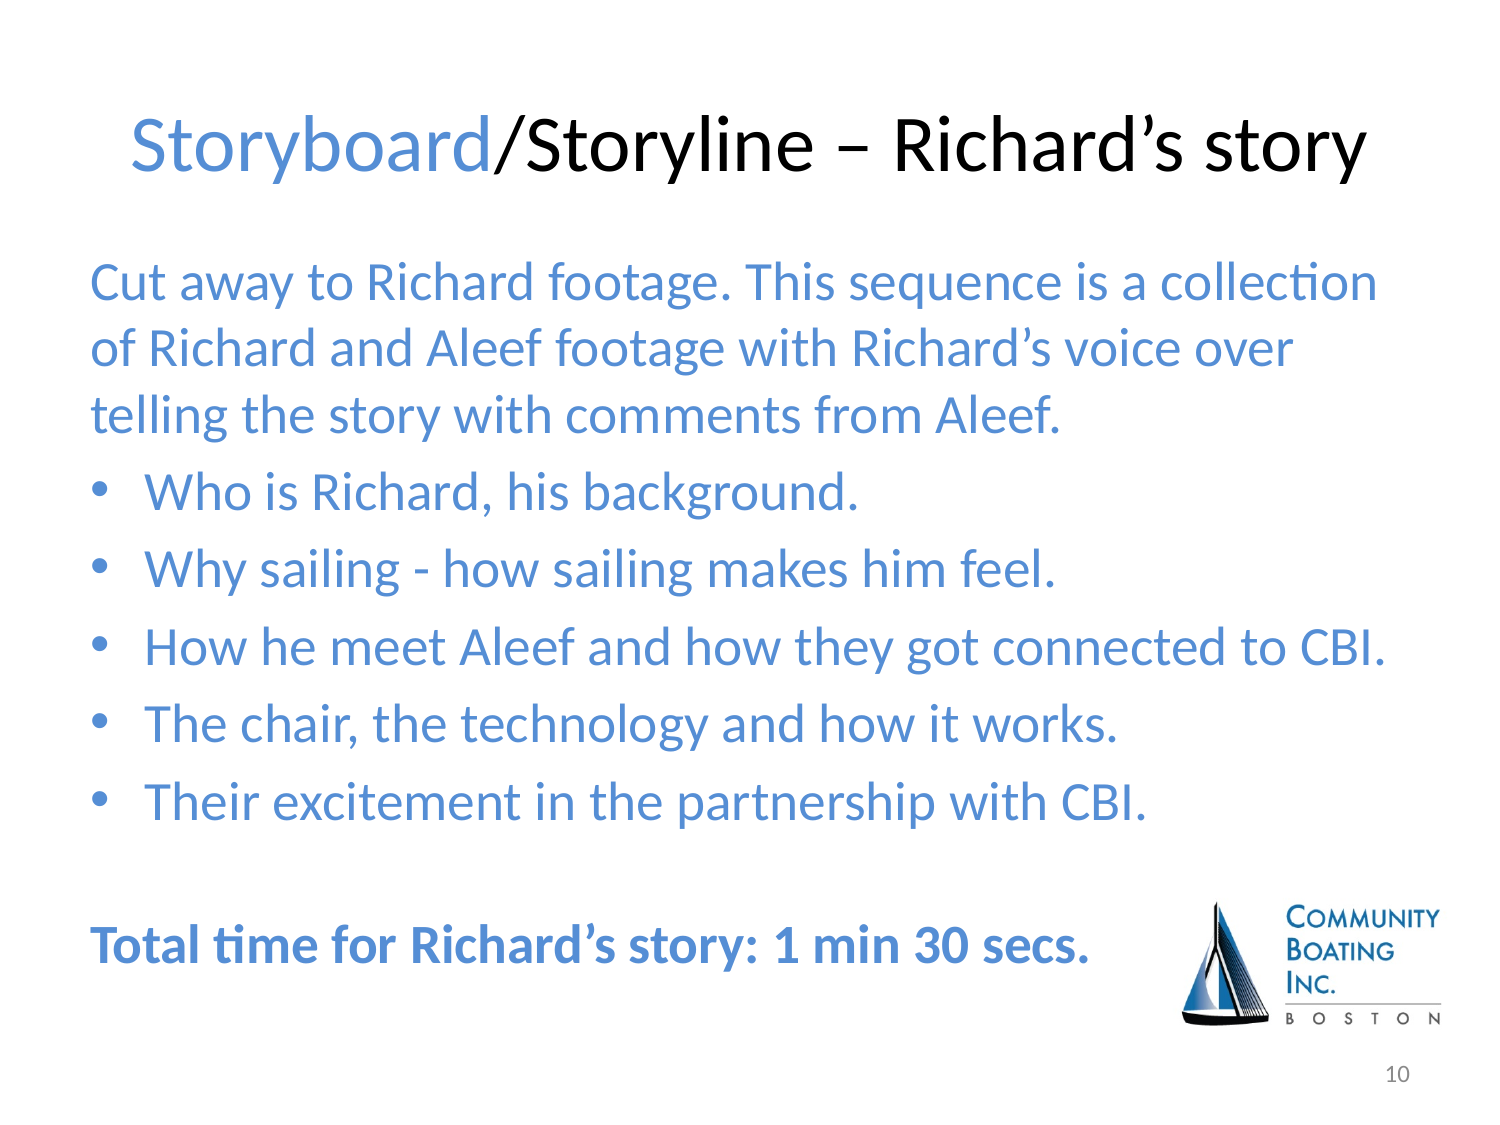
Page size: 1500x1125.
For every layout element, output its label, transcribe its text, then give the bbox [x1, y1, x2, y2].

picture [1162, 887, 1463, 1038]
list Cut away to Richard footage. This sequence is a collection of Richard and Aleef footage with Richard’s voice over telling the story with comments from Aleef. Who is Richard, his background. Why sailing - how sailing makes him feel. How he meet Aleef and how they got connected to CBI. The chair, the technology and how it works. Their excitement in the partnership with CBI. Total time for Richard’s story: 1 min 30 secs. [75, 237, 1425, 988]
title Storyboard/Storyline – Richard’s story [75, 45, 1425, 233]
slide_number 10 [1074, 1042, 1425, 1103]
